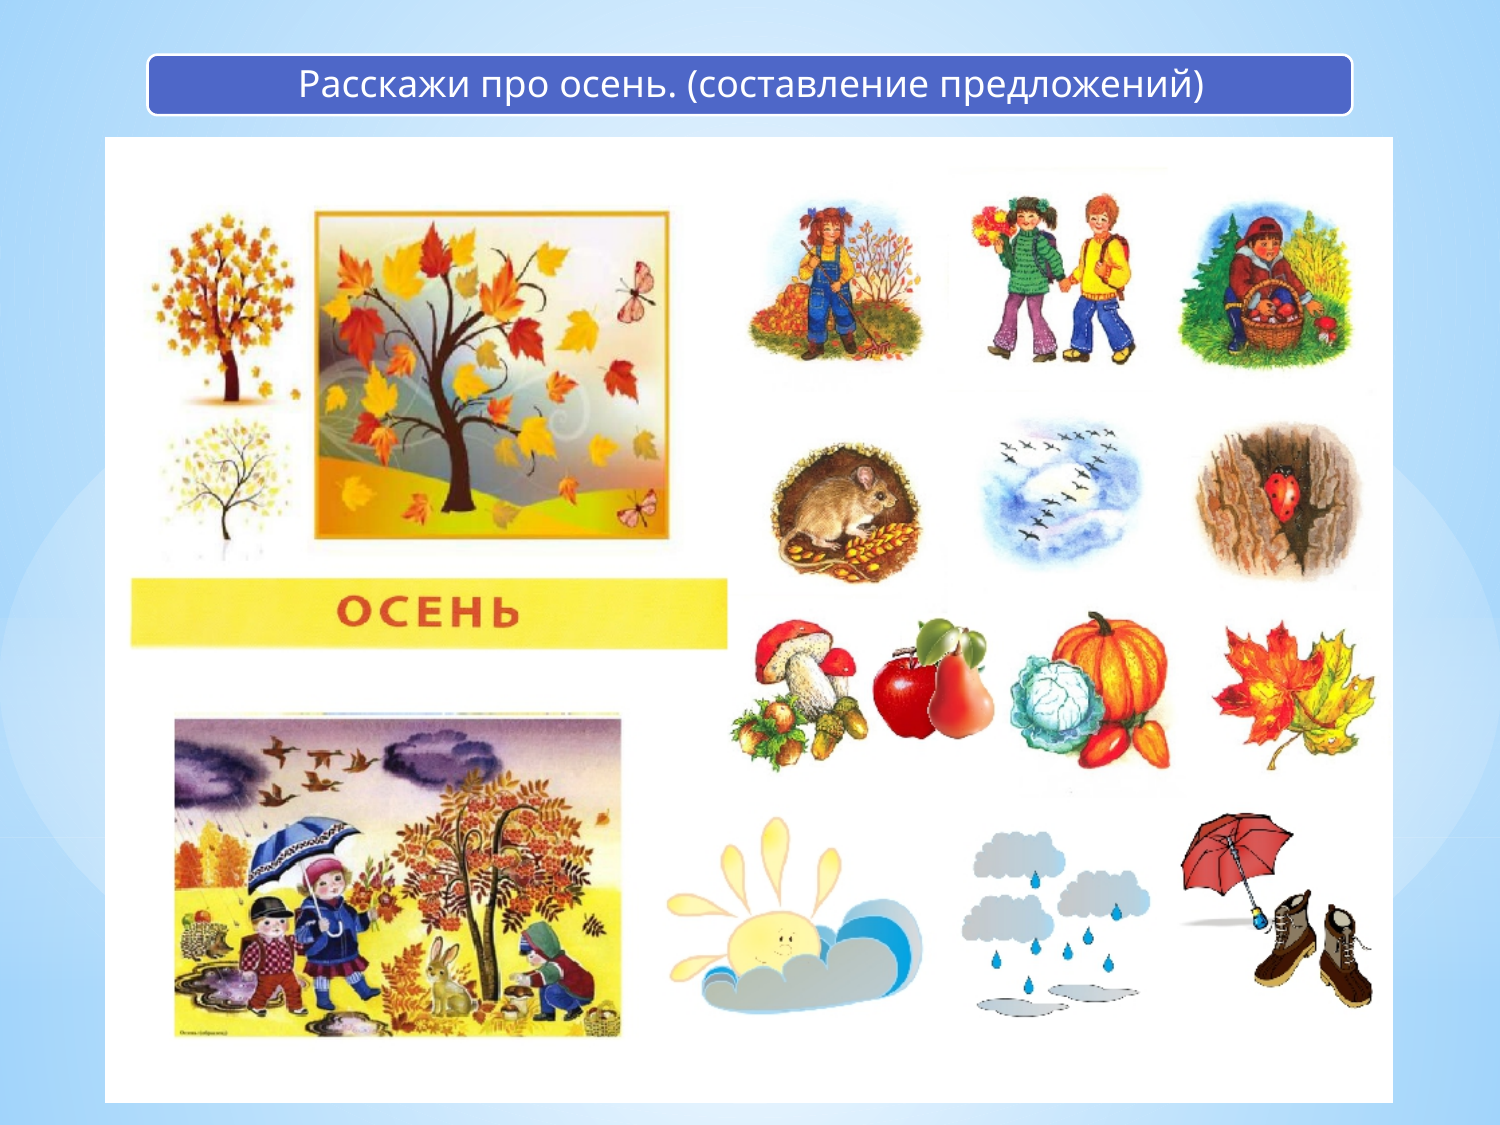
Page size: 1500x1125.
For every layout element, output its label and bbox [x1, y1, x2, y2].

text_box [147, 54, 1353, 116]
picture [105, 136, 1394, 1104]
